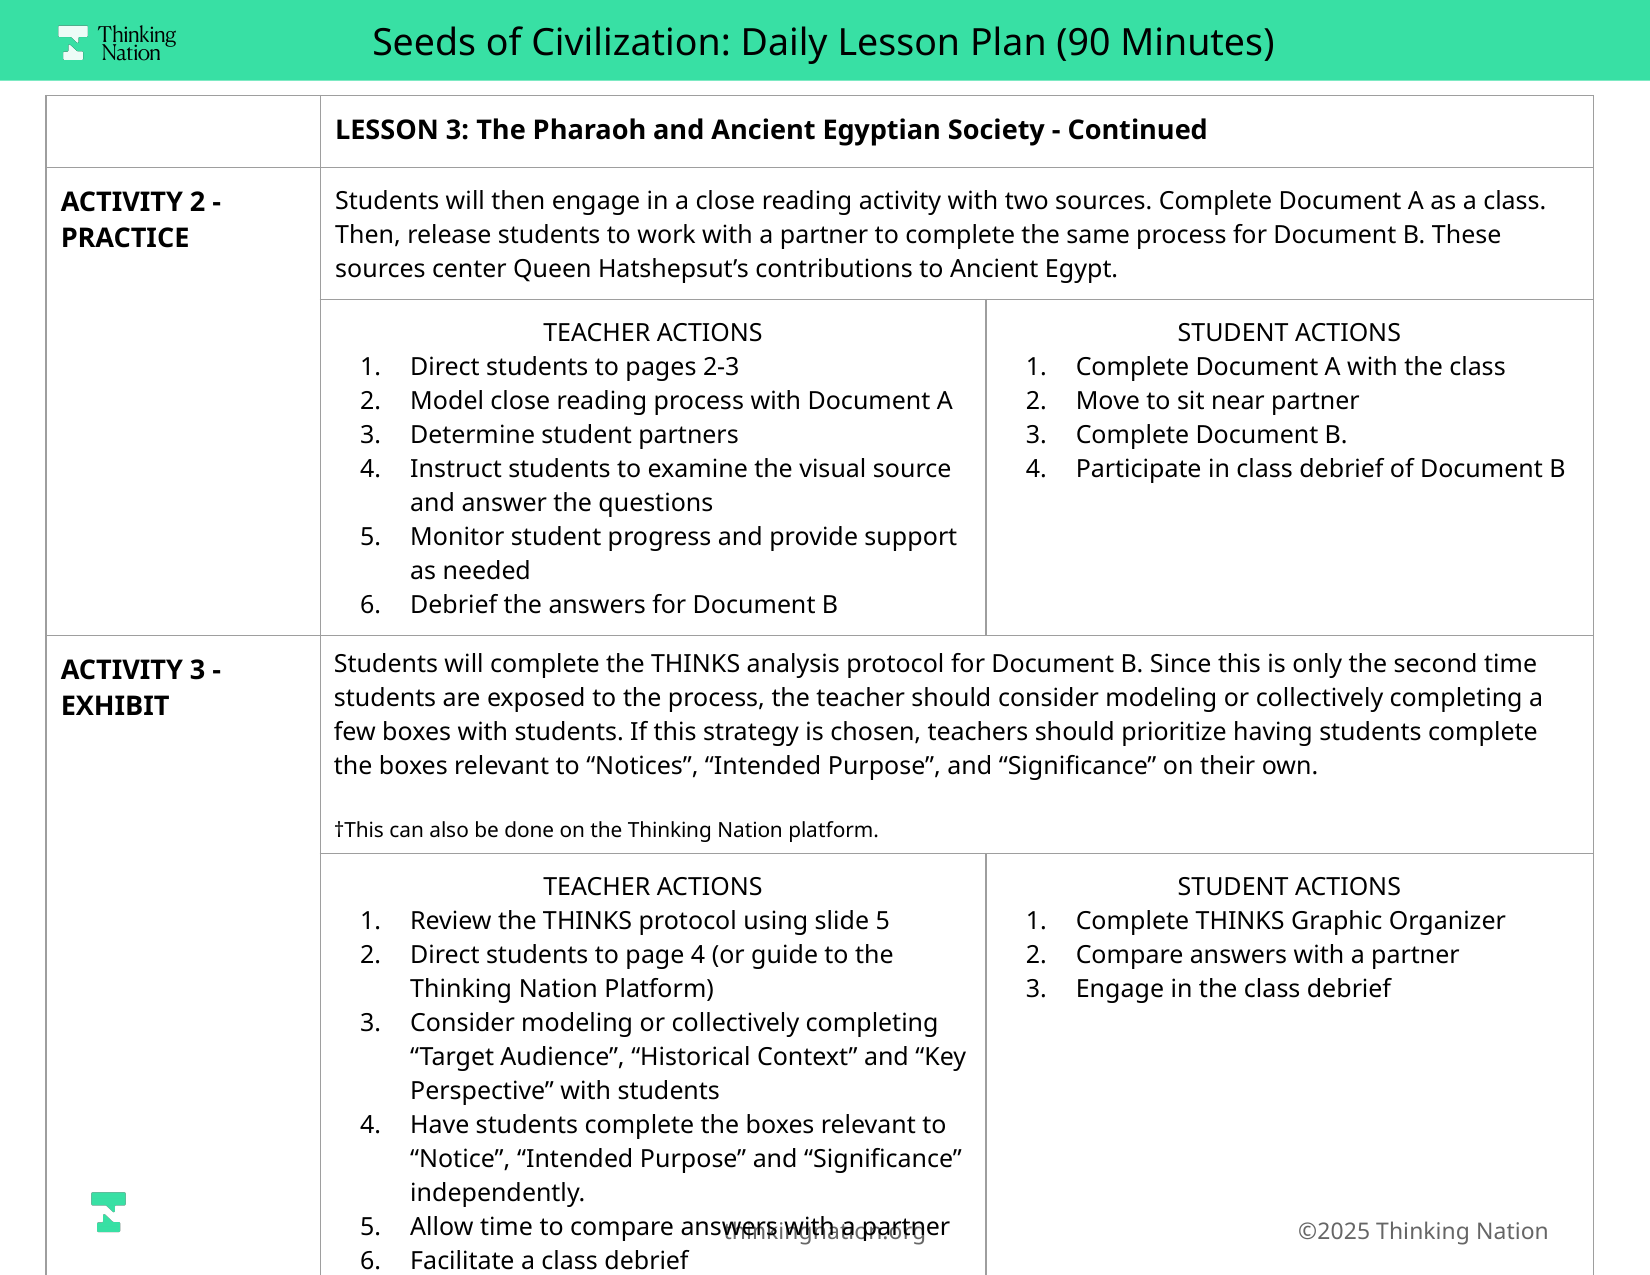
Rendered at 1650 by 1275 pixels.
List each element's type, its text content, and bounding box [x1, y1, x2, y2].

table_header [47, 96, 320, 167]
table_cell STUDENT ACTIONS Complete THINKS Graphic Organizer Compare answers with a partner Engage in the class debrief [987, 854, 1593, 1275]
table_header LESSON 3: The Pharaoh and Ancient Egyptian Society - Continued [321, 96, 1593, 167]
table_cell ACTIVITY 3 - EXHIBIT [47, 636, 320, 1275]
picture [45, 14, 180, 85]
table_cell STUDENT ACTIONS Complete Document A with the class Move to sit near partner Complete Document B. Participate in class debrief of Document B [987, 300, 1593, 635]
table_cell Students will complete the THINKS analysis protocol for Document B. Since this is only the second time students are exposed to the process, the teacher should consider modeling or collectively completing a few boxes with students. If this strategy is chosen, teachers should prioritize having students complete the boxes relevant to “Notices”, “Intended Purpose”, and “Significance” on their own. †This can also be done on the Thinking Nation platform. [321, 636, 1593, 853]
table_cell TEACHER ACTIONS Direct students to pages 2-3 Model close reading process with Document A Determine student partners Instruct students to examine the visual source and answer the questions Monitor student progress and provide support as needed Debrief the answers for Document B [321, 300, 985, 635]
text_box Seeds of Civilization: Daily Lesson Plan (90 Minutes) [0, 0, 1650, 81]
table_cell Students will then engage in a close reading activity with two sources. Complete Document A as a class. Then, release students to work with a partner to complete the same process for Document B. These sources center Queen Hatshepsut’s contributions to Ancient Egypt. [321, 168, 1593, 299]
table_cell TEACHER ACTIONS Review the THINKS protocol using slide 5 Direct students to page 4 (or guide to the Thinking Nation Platform) Consider modeling or collectively completing “Target Audience”, “Historical Context” and “Key Perspective” with students Have students complete the boxes relevant to “Notice”, “Intended Purpose” and “Significance” independently. Allow time to compare answers with a partner Facilitate a class debrief [321, 854, 985, 1275]
table_cell ACTIVITY 2 - PRACTICE [47, 168, 320, 635]
picture [80, 1184, 136, 1240]
